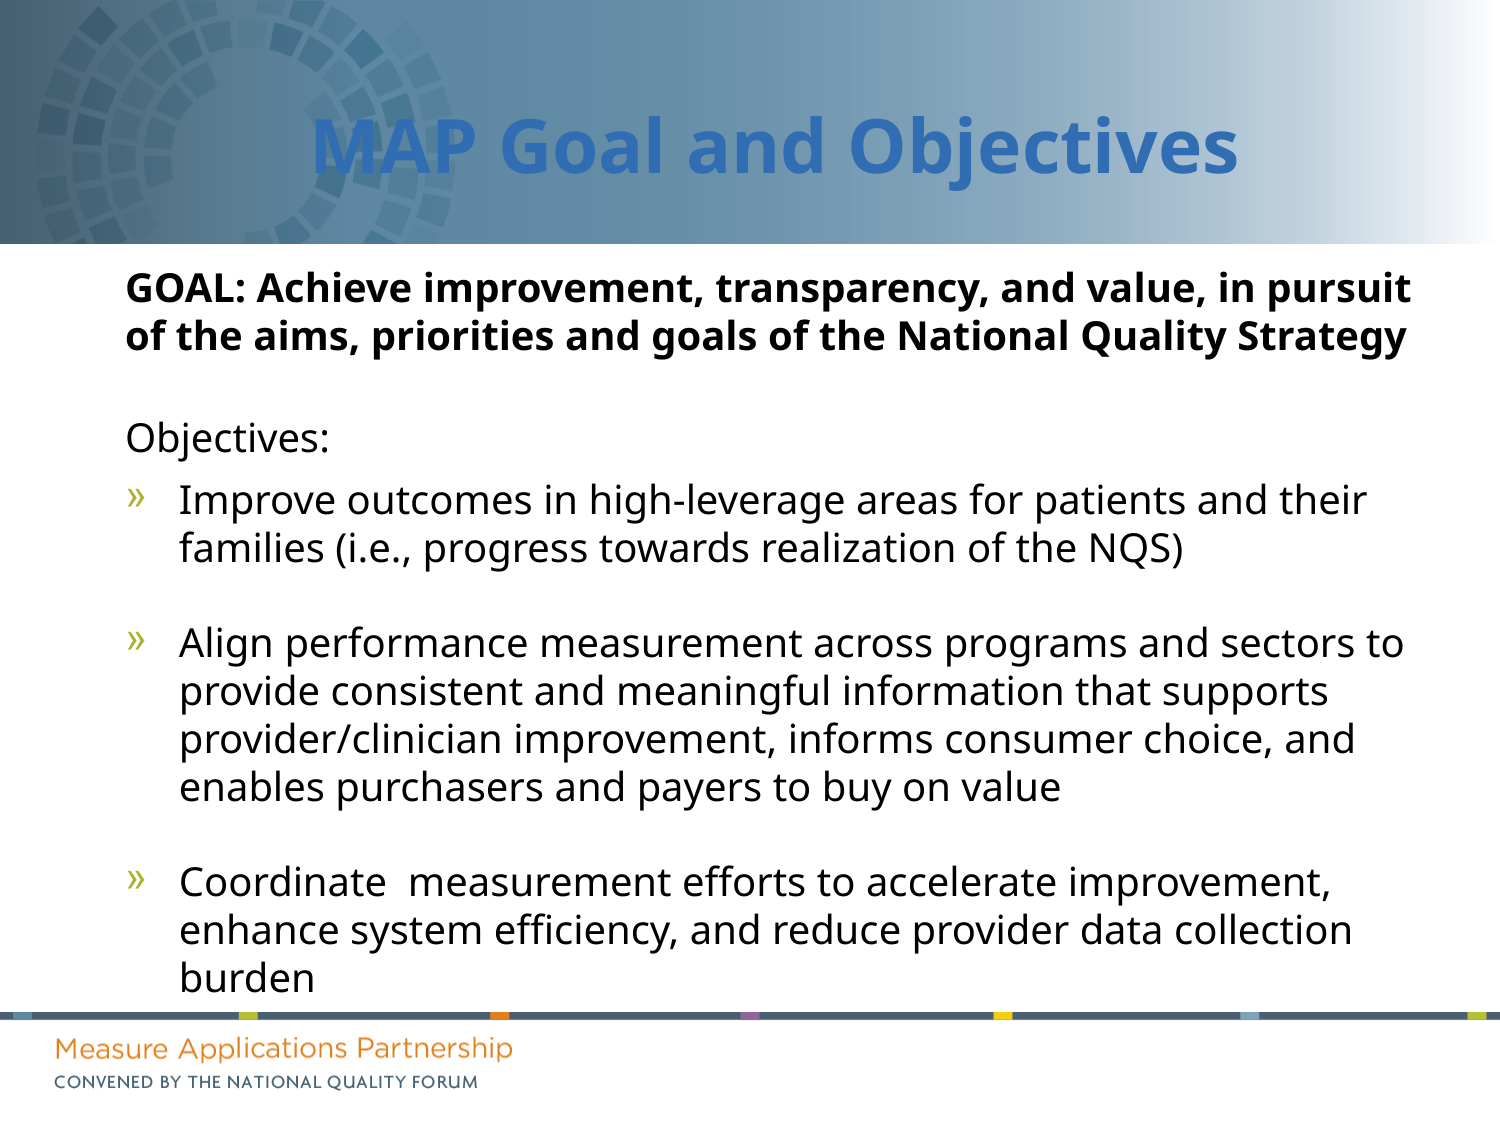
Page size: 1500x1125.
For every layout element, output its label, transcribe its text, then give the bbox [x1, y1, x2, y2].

title MAP Goal and Objectives [124, 49, 1426, 238]
picture [0, 1012, 1500, 1092]
list Objectives: Improve outcomes in high-leverage areas for patients and their families (i.e., progress towards realization of the NQS) Align performance measurement across programs and sectors to provide consistent and meaningful information that supports provider/clinician improvement, informs consumer choice, and enables purchasers and payers to buy on value Coordinate measurement efforts to accelerate improvement, enhance system efficiency, and reduce provider data collection burden [124, 412, 1426, 1006]
list GOAL: Achieve improvement, transparency, and value, in pursuit of the aims, priorities and goals of the National Quality Strategy [124, 262, 1426, 401]
picture [0, 0, 1500, 244]
